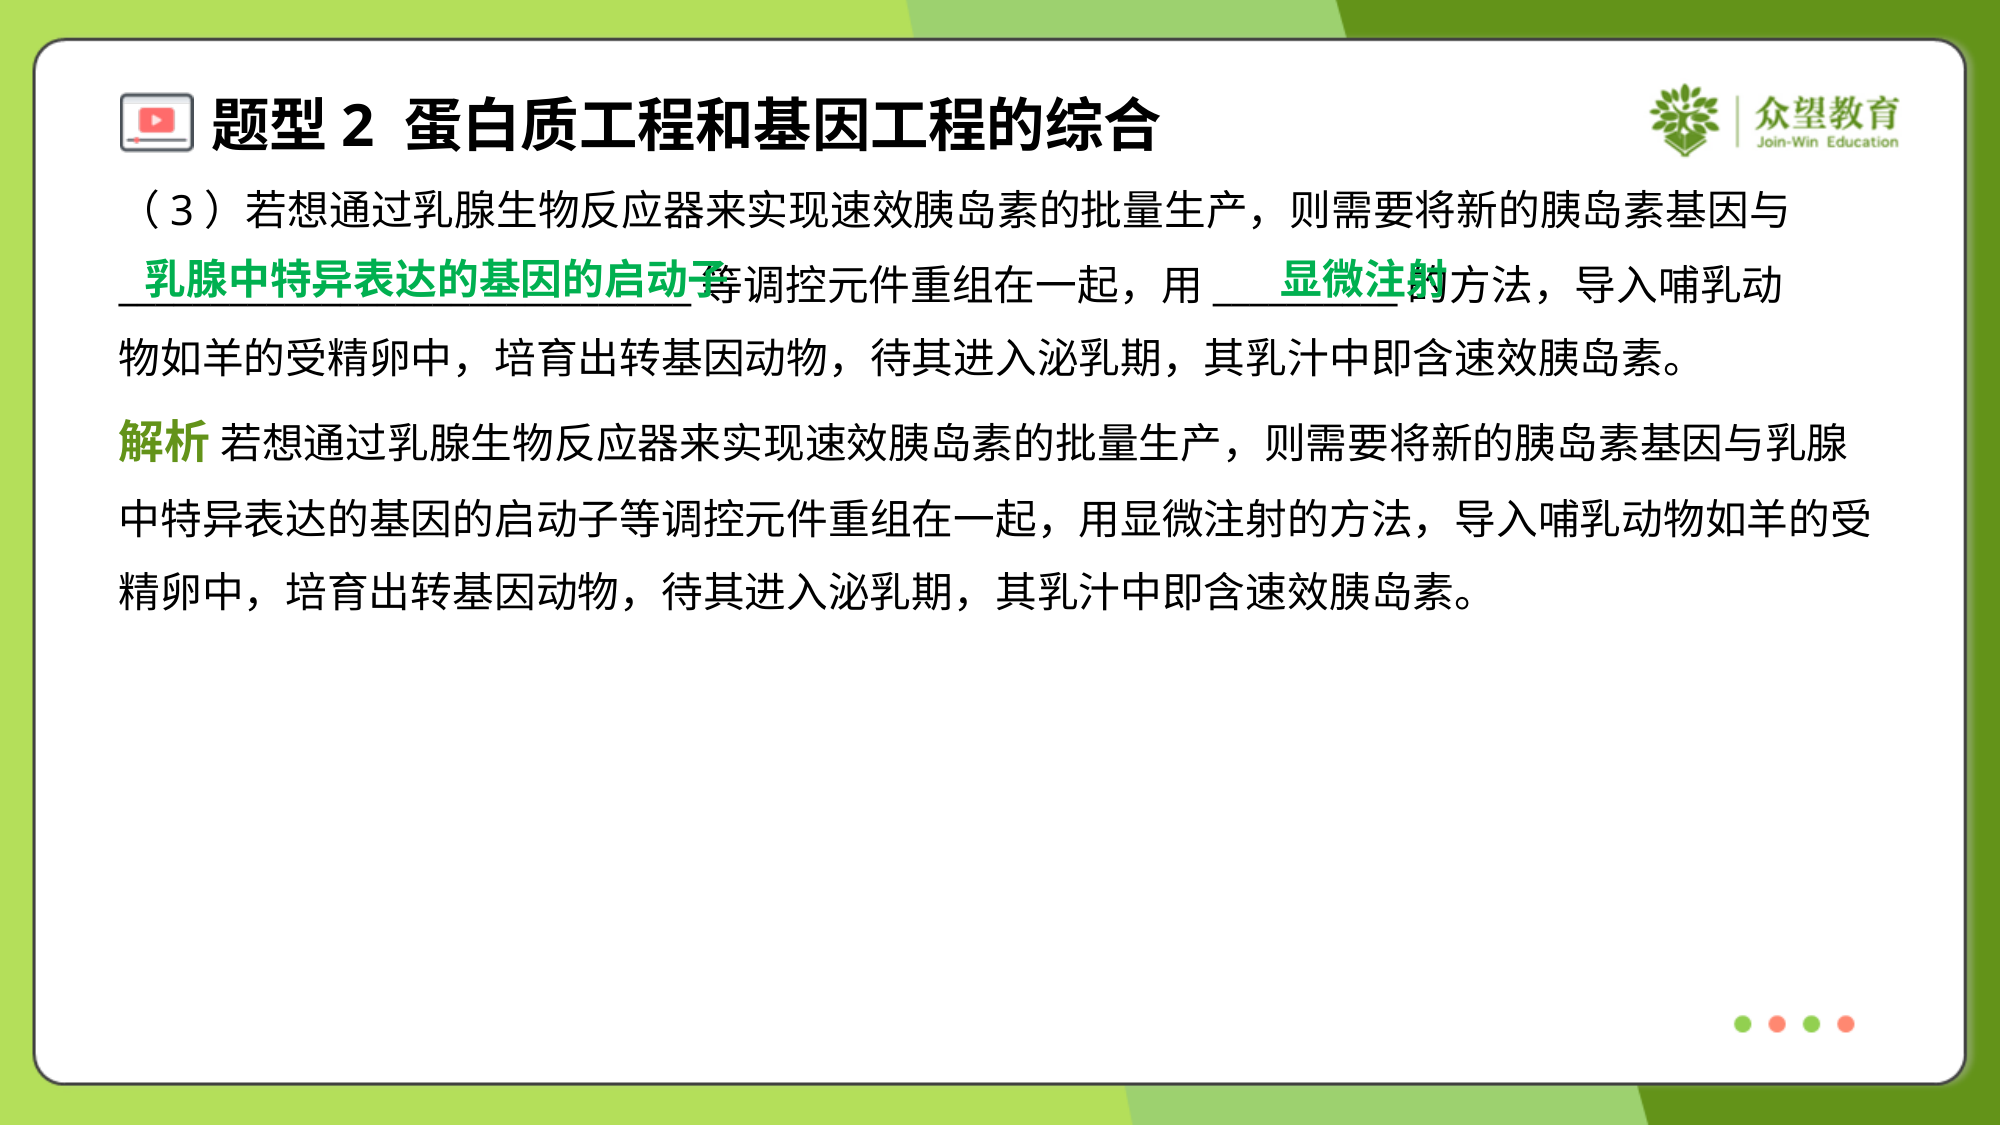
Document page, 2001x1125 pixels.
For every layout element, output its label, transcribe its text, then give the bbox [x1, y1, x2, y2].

text_box 乳腺中特异表达的基因的启动子 [130, 227, 744, 295]
picture [0, 0, 2000, 1125]
text_box （3）若想通过乳腺生物反应器来实现速效胰岛素的批量生产，则需要将新的胰岛素基因与 _______________________________等调控元件重组在一起，用__________的方法，导入哺乳动 物如羊的受精卵中，培育出转基因动物，待其进入泌乳期，其乳汁中即含速效胰岛素。 [118, 158, 1883, 375]
text_box 解析 若想通过乳腺生物反应器来实现速效胰岛素的批量生产，则需要将新的胰岛素基因与乳腺 中特异表达的基因的启动子等调控元件重组在一起，用显微注射的方法，导入哺乳动物如羊的受 精卵中，培育出转基因动物，待其进入泌乳期，其乳汁中即含速效胰岛素。 [118, 390, 1883, 609]
text_box 显微注射 [1265, 227, 1463, 295]
